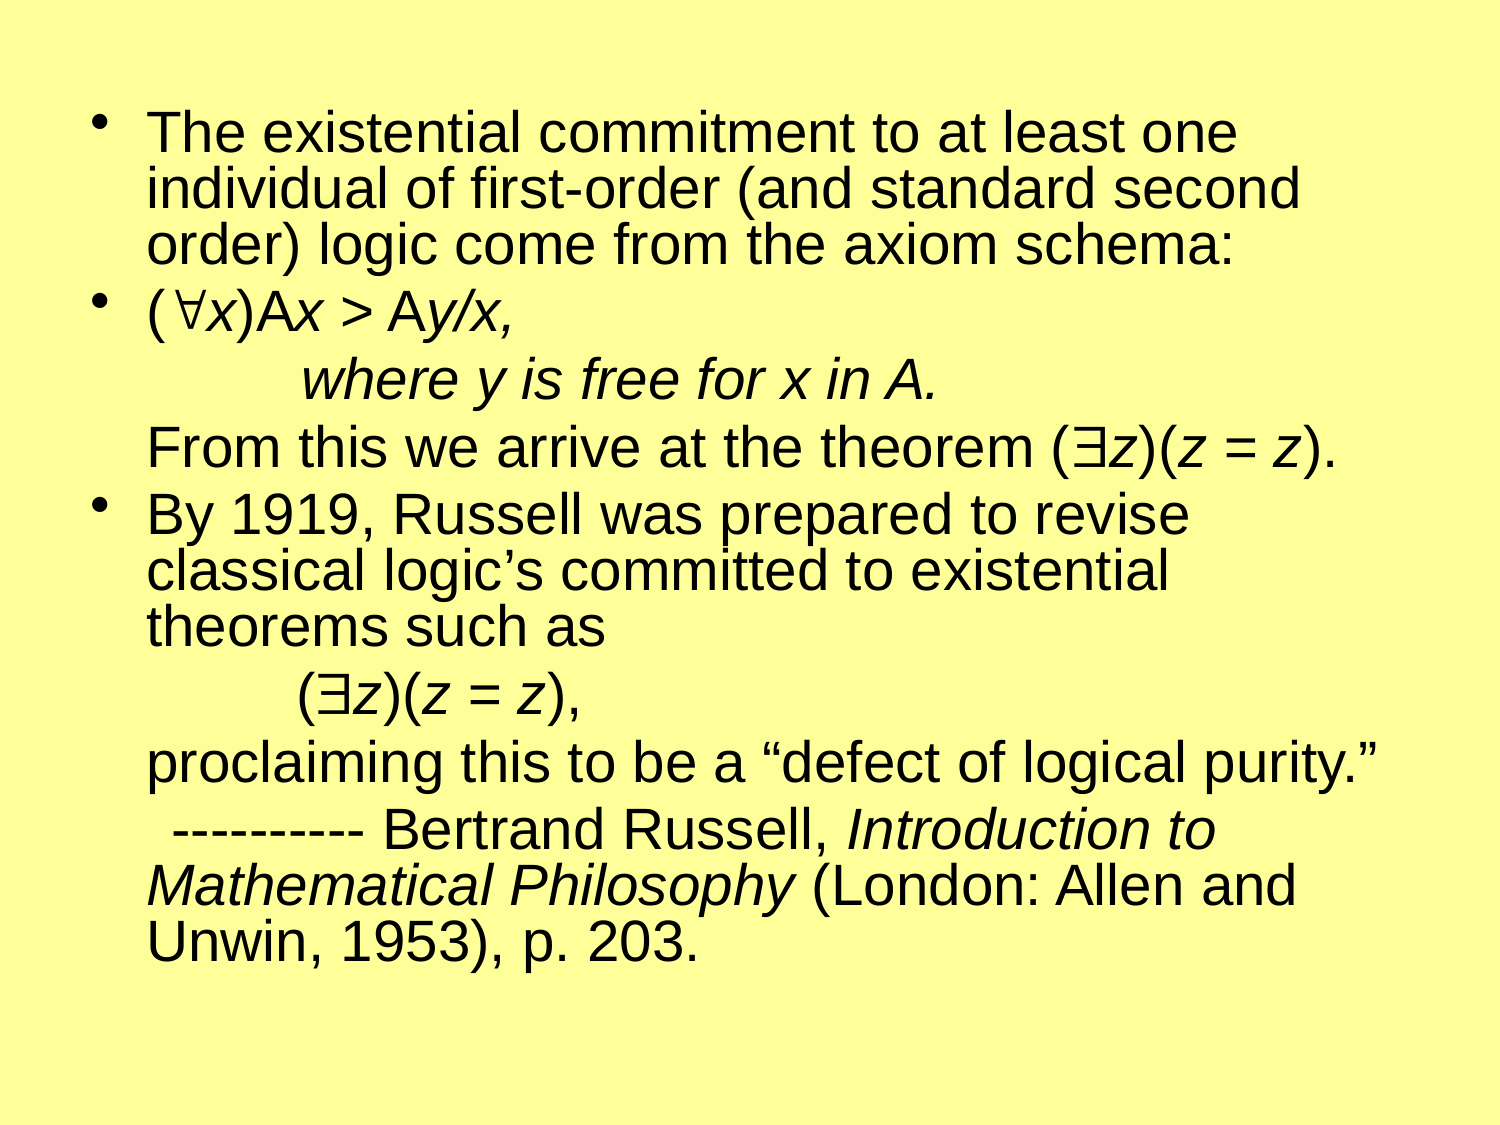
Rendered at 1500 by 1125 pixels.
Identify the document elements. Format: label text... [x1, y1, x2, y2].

list The existential commitment to at least one individual of first-order (and standard second order) logic come from the axiom schema: (x)Ax > Ay/x, where y is free for x in A. From this we arrive at the theorem (z)(z = z). By 1919, Russell was prepared to revise classical logic’s committed to existential theorems such as (z)(z = z), proclaiming this to be a “defect of logical purity.” ---------- Bertrand Russell, Introduction to Mathematical Philosophy (London: Allen and Unwin, 1953), p. 203. [75, 99, 1425, 1005]
